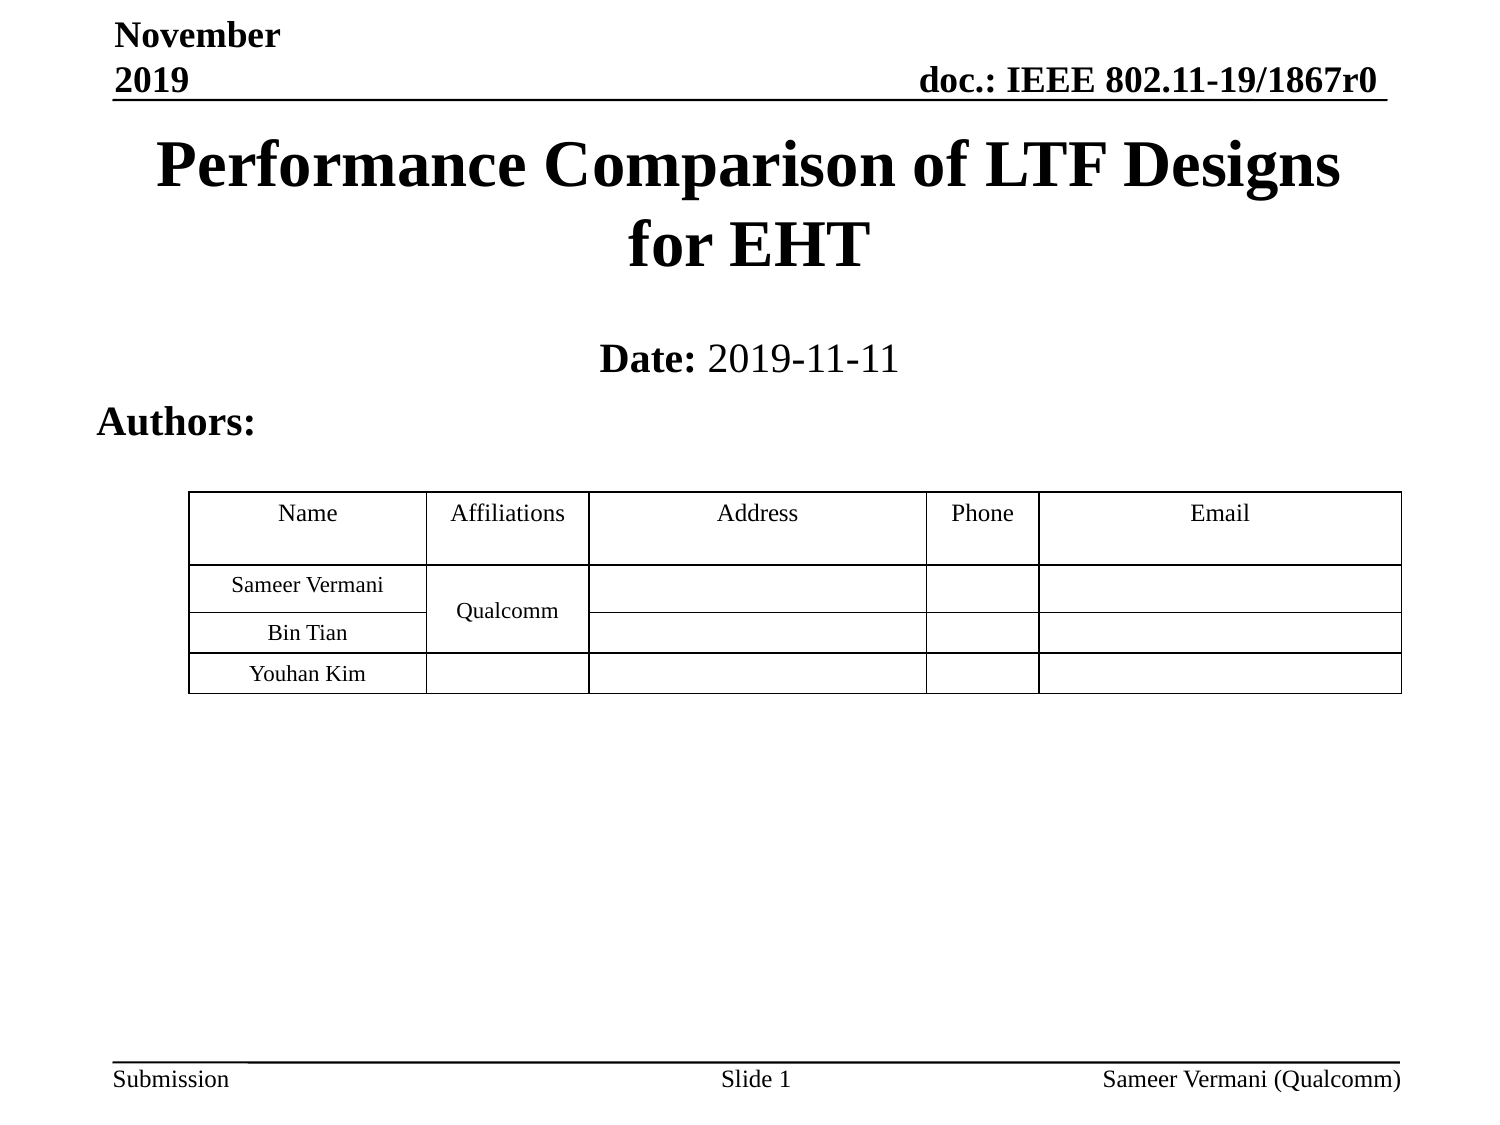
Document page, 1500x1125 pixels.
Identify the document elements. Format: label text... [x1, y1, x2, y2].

table_header Affiliations [427, 493, 588, 564]
text_box Authors: [81, 385, 319, 449]
table_cell Bin Tian [190, 613, 426, 652]
table_cell [927, 654, 1038, 693]
table_cell [1040, 654, 1401, 693]
table_cell [1040, 566, 1401, 612]
table_header Address [590, 493, 926, 564]
title Performance Comparison of LTF Designs for EHT [112, 112, 1388, 288]
table_cell [590, 654, 926, 693]
slide_number Slide 1 [712, 1061, 800, 1093]
table_cell [427, 654, 588, 693]
table_cell Youhan Kim [190, 654, 426, 693]
table_cell [590, 566, 926, 612]
footer Sameer Vermani (Qualcomm) [1062, 1061, 1402, 1093]
table_header Email [1040, 493, 1401, 564]
table_header Phone [927, 493, 1038, 564]
table_cell Qualcomm [427, 566, 588, 652]
table_cell [1040, 613, 1401, 652]
table_cell [927, 613, 1038, 652]
table_header Name [190, 493, 426, 564]
table_cell Sameer Vermani [190, 566, 426, 612]
list Date: 2019-11-11 [112, 323, 1388, 386]
table_cell [927, 566, 1038, 612]
table_cell [590, 613, 926, 652]
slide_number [114, 54, 309, 101]
